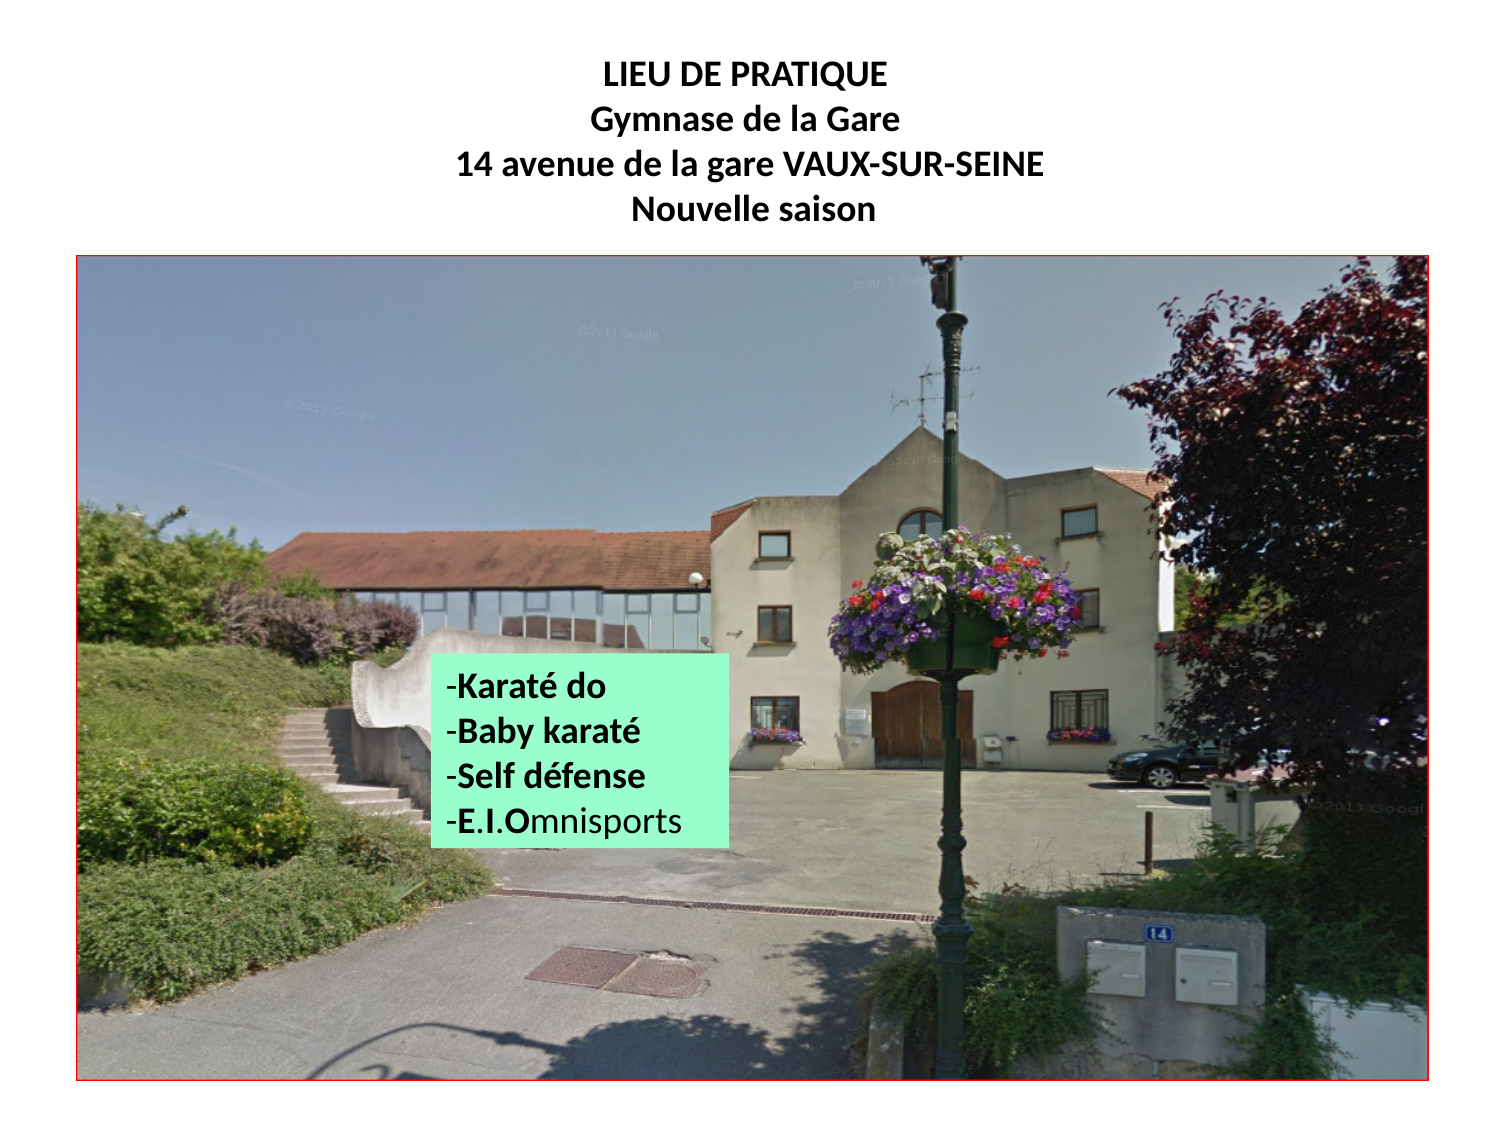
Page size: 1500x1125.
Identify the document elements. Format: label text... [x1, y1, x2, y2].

picture [76, 255, 1430, 1082]
title LIEU DE PRATIQUE Gymnase de la Gare 14 avenue de la gare VAUX-SUR-SEINE Nouvelle saison [74, 44, 1426, 233]
